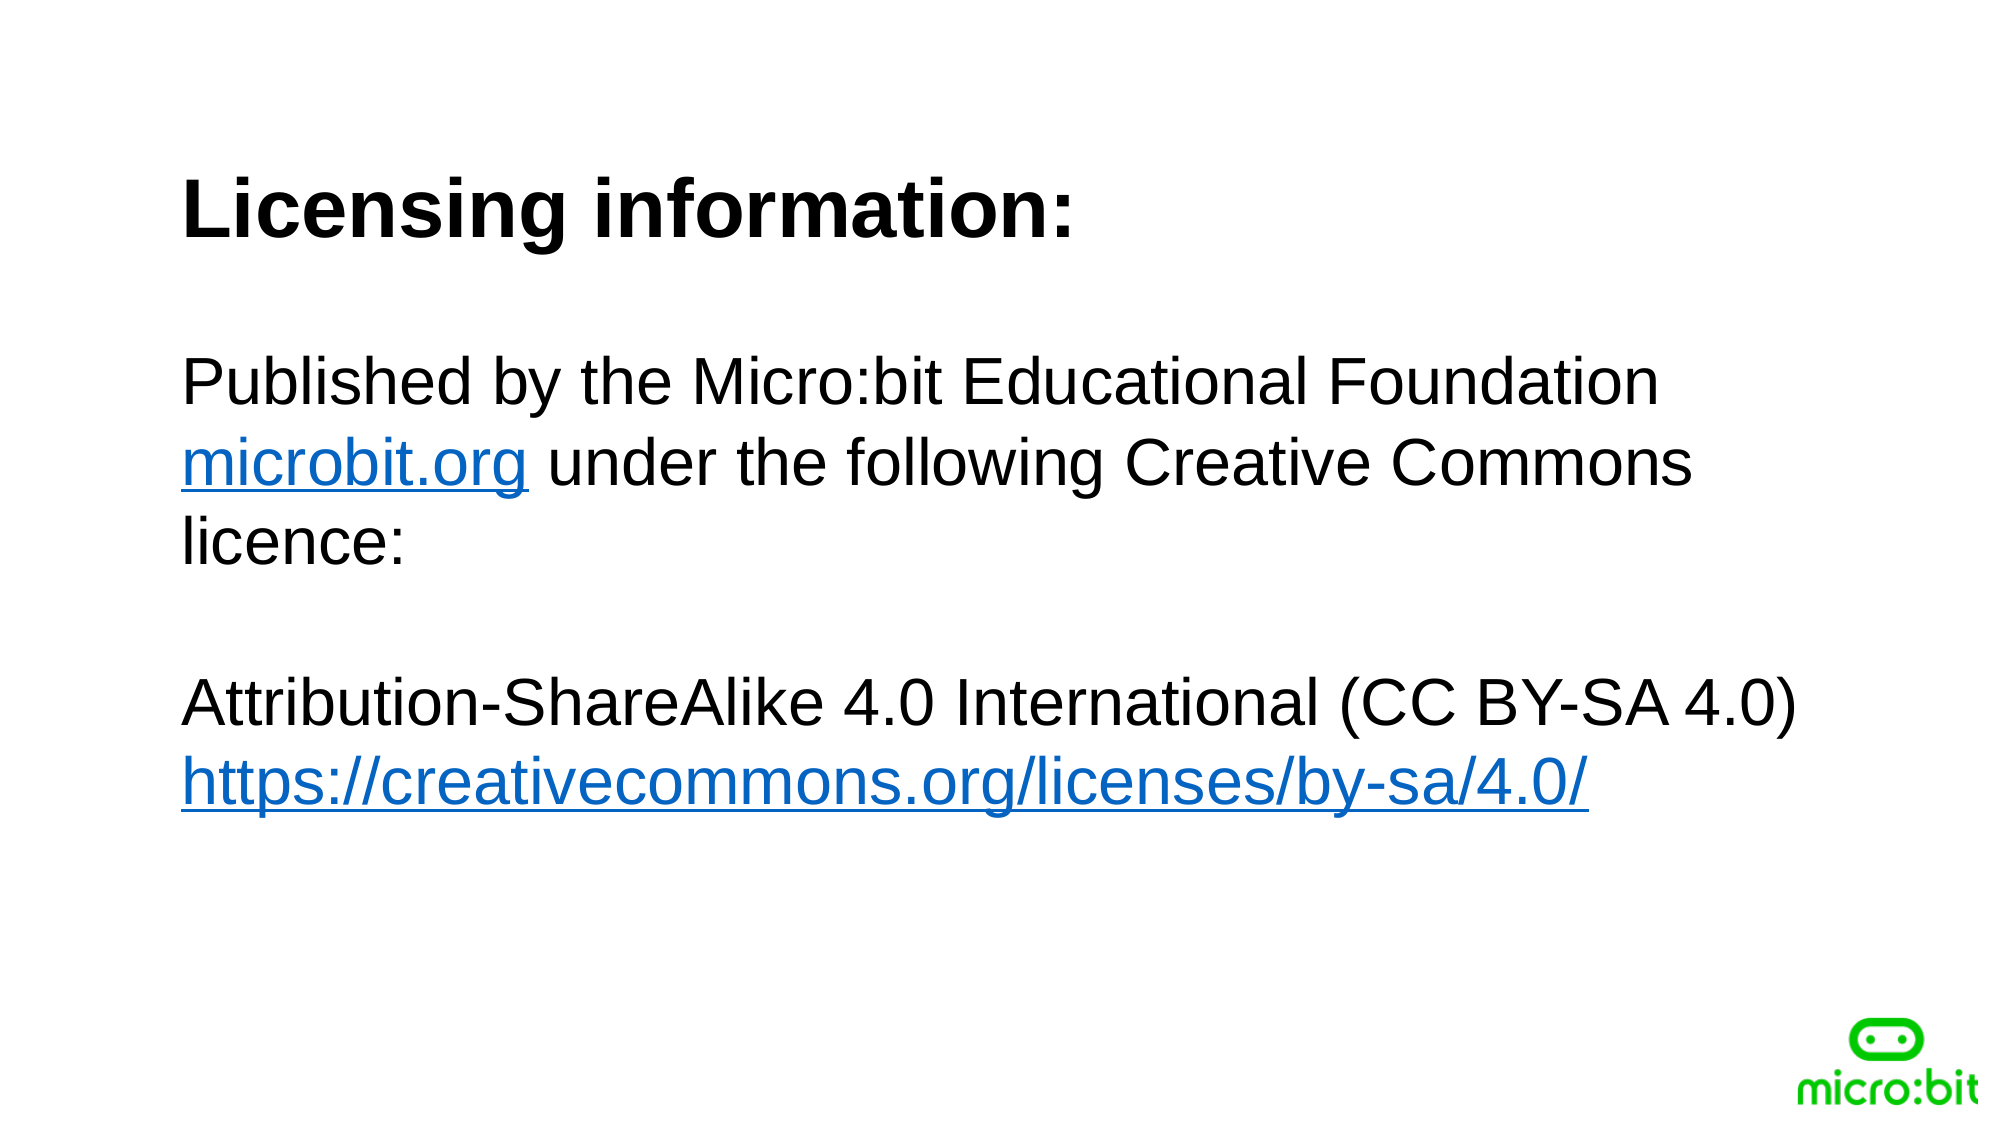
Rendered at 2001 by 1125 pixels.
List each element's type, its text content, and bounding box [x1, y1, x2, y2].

picture [1797, 1017, 1978, 1106]
text_box Licensing information: Published by the Micro:bit Educational Foundation microbit.org under the following Creative Commons licence: Attribution-ShareAlike 4.0 International (CC BY-SA 4.0) https://creativecommons.org/licenses/by-sa/4.0/ [166, 60, 1918, 884]
